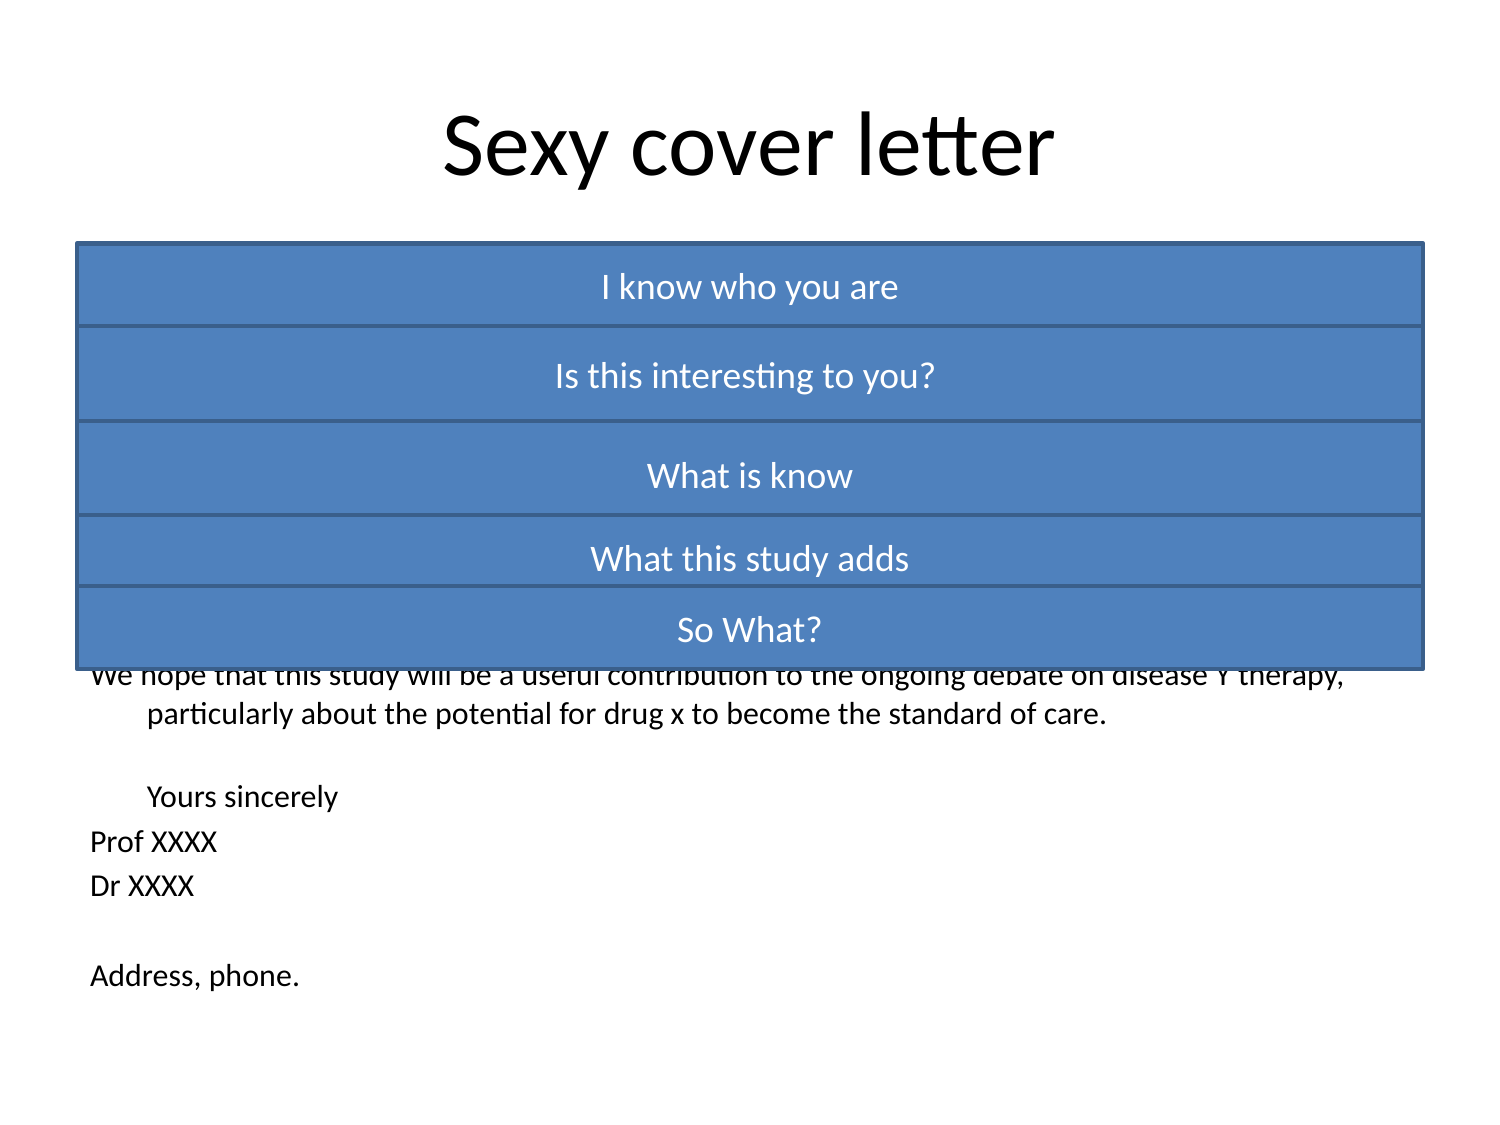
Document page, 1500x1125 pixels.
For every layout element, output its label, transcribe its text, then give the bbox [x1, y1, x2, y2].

text_box Is this interesting to you? [75, 328, 1425, 423]
text_box I know who you are [75, 241, 1425, 328]
list Prof XXX, Editor Journal of Improbable Research Dear Prof XXX: “Reducing the risk of Y using X in Z: A randomized controlled trial involving 3 million persons” We want to publish this manuscript in your journal. As you now, Y is an increasingly worrying disease that affects a large quantity of people globally, IN this study, we used the drug X that showed some effects in reducing Y risk factor levels but no effect in risk, despite previous level 1-3 studies. Our study was conducted in a larger population, with more accurate case ascertainment We were able to find a XX% risk reduction that lasted for the entire duration of the study. We hope that this study will be a useful contribution to the ongoing debate on disease Y therapy, particularly about the potential for drug x to become the standard of care. Yours sincerely Prof XXXX Dr XXXX Address, phone. [75, 671, 1425, 1005]
title Sexy cover letter [75, 45, 1425, 233]
text_box So What? [75, 584, 1425, 671]
text_box What this study adds [75, 513, 1425, 584]
text_box What is know [75, 423, 1425, 513]
